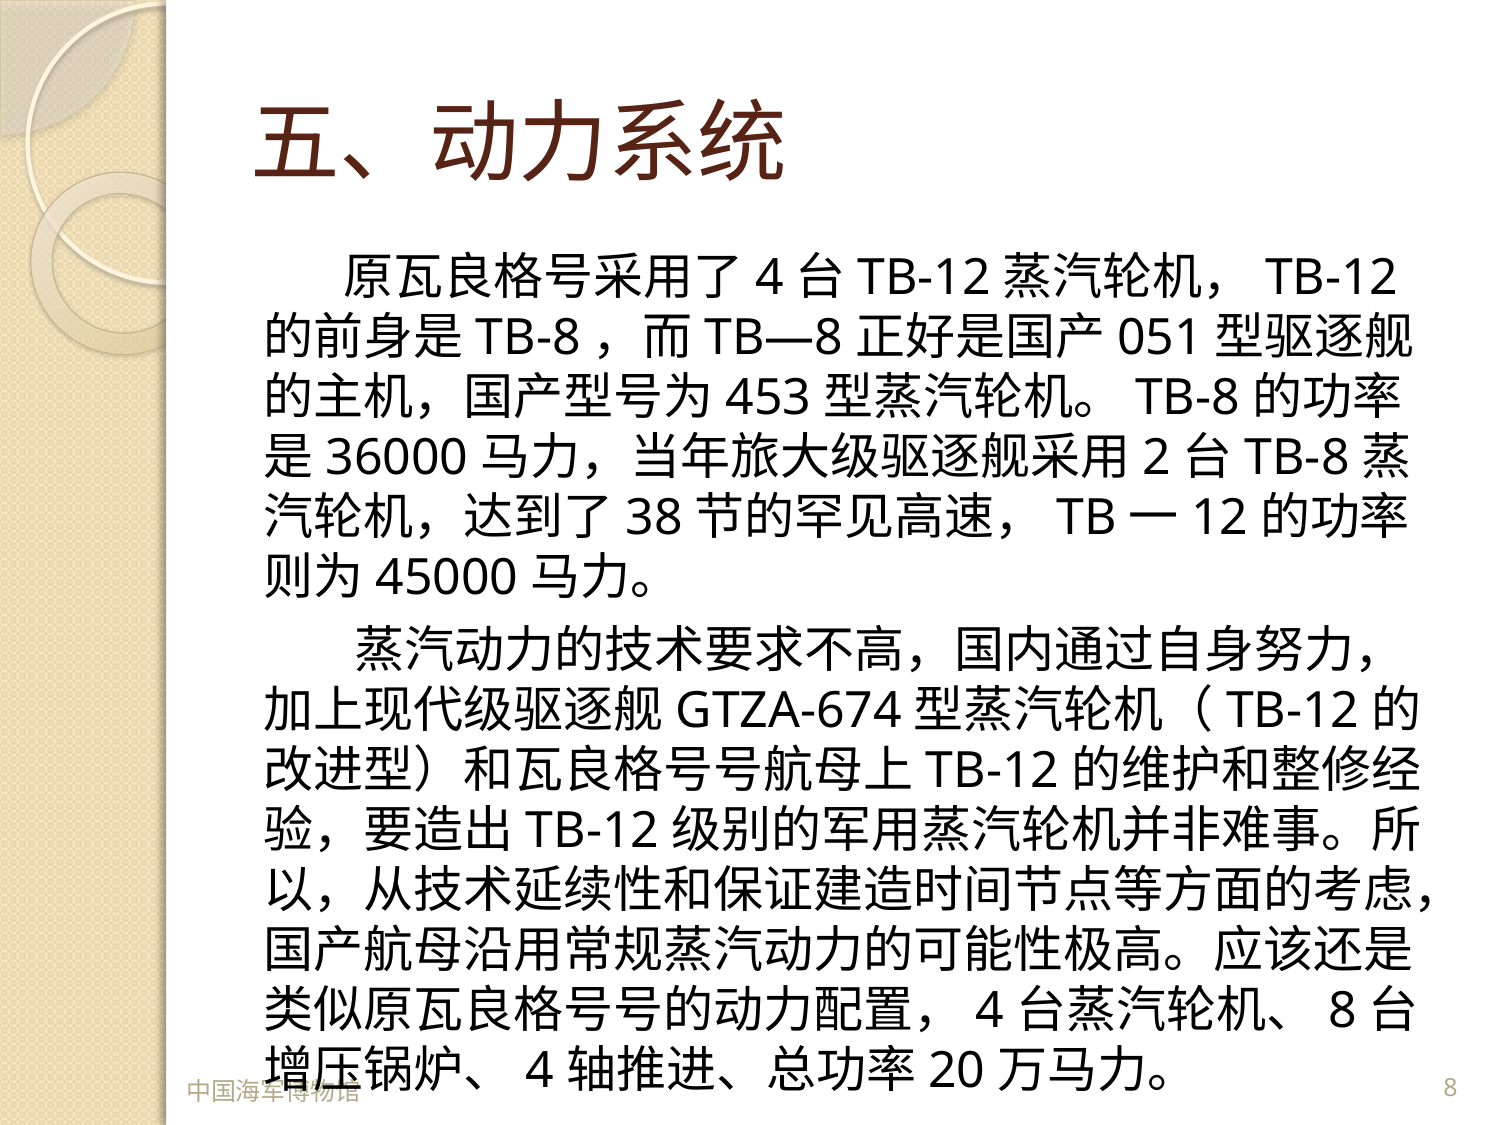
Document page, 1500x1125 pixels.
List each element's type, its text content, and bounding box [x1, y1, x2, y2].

list 原瓦良格号采用了4台TB-12蒸汽轮机，TB-12的前身是TB-8，而TB—8正好是国产051型驱逐舰的主机，国产型号为453型蒸汽轮机。TB-8的功率是36000马力，当年旅大级驱逐舰采用2台TB-8蒸汽轮机，达到了38节的罕见高速，TB一12的功率则为45000马力。 蒸汽动力的技术要求不高，国内通过自身努力，加上现代级驱逐舰GTZA-674型蒸汽轮机（TB-12的改进型）和瓦良格号号航母上TB-12的维护和整修经验，要造出TB-12级别的军用蒸汽轮机并非难事。所以，从技术延续性和保证建造时间节点等方面的考虑，国产航母沿用常规蒸汽动力的可能性极高。应该还是类似原瓦良格号号的动力配置，4台蒸汽轮机、8台增压锅炉、4轴推进、总功率20万马力。 [235, 237, 1466, 1025]
title 五、动力系统 [235, 45, 1466, 233]
footer 中国海军博物馆 [171, 1034, 621, 1113]
slide_number 8 [1413, 1034, 1488, 1113]
